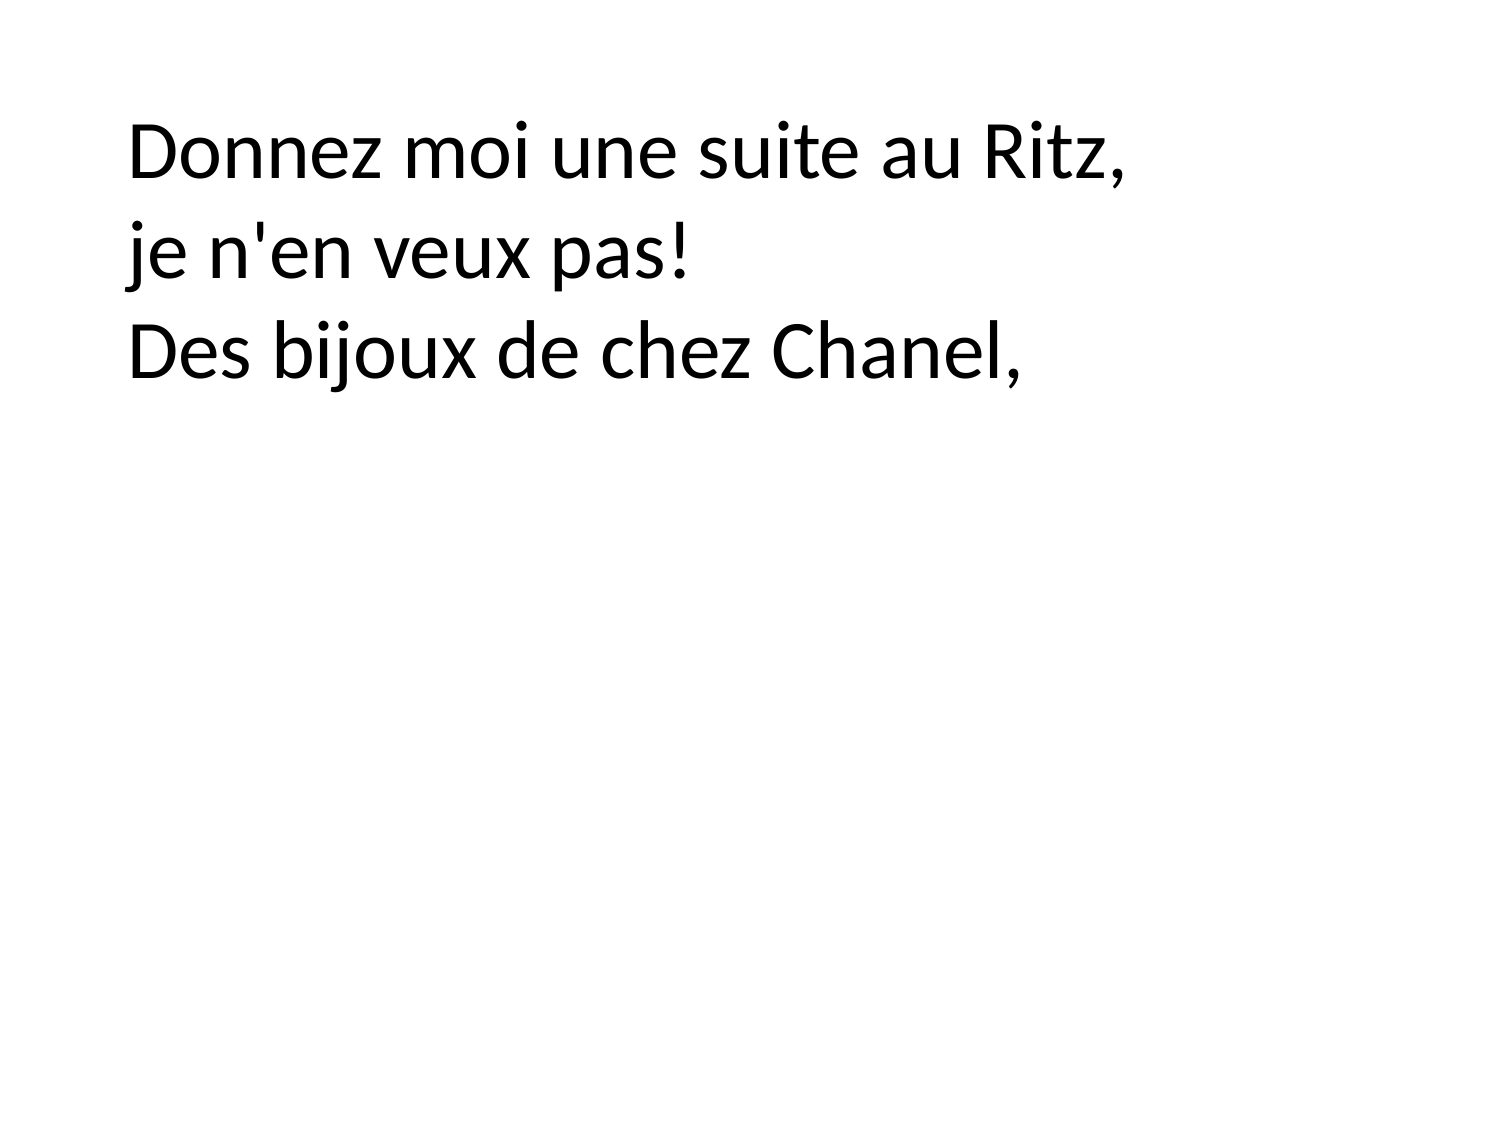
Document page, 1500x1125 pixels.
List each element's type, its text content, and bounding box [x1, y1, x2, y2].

text_box Donnez moi une suite au Ritz, je n'en veux pas! Des bijoux de chez Chanel, [112, 87, 1238, 703]
